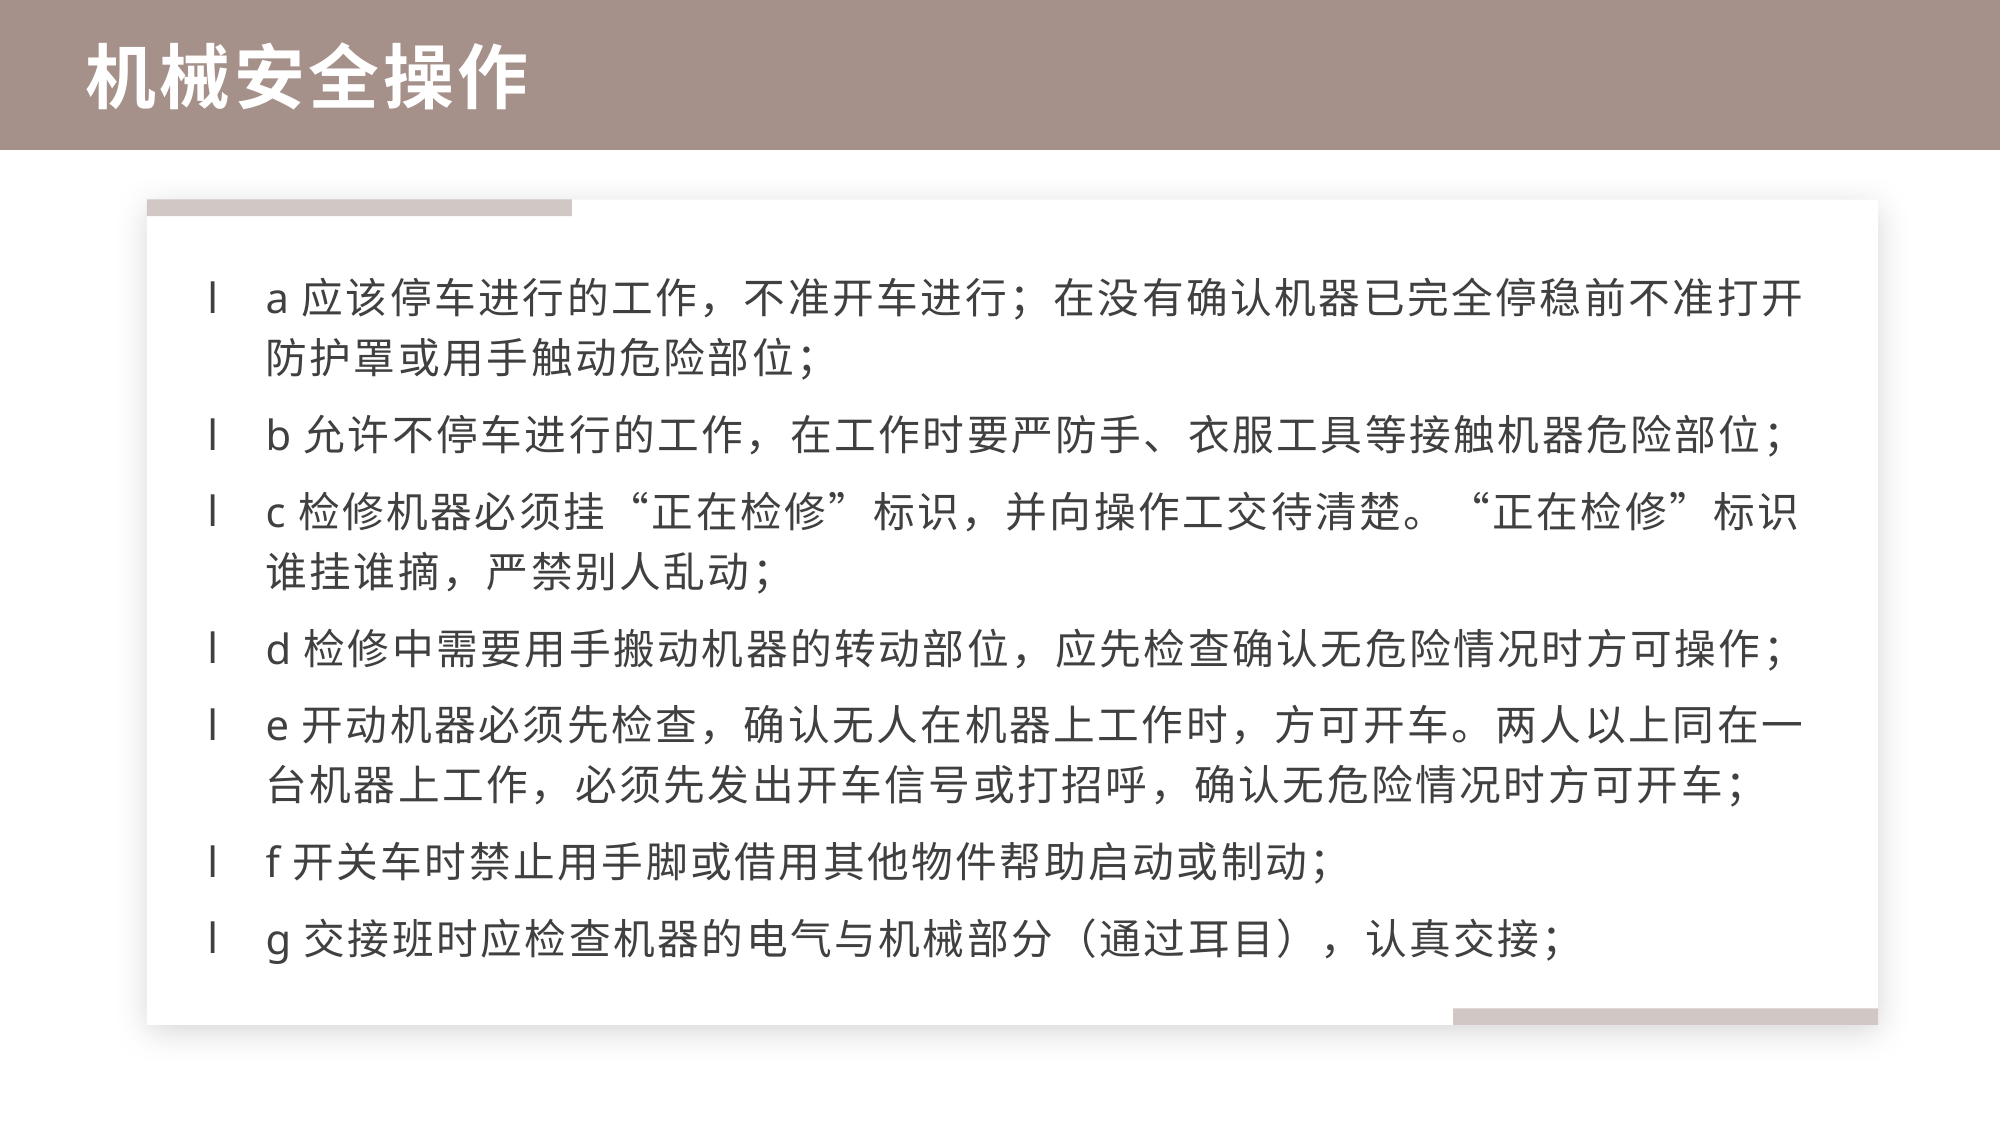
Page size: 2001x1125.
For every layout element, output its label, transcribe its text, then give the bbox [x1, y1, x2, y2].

text_box [1452, 1007, 1879, 1026]
text_box [146, 199, 1879, 1026]
text_box [146, 198, 573, 217]
text_box a应该停车进行的工作，不准开车进行；在没有确认机器已完全停稳前不准打开防护罩或用手触动危险部位； b允许不停车进行的工作，在工作时要严防手、衣服工具等接触机器危险部位； c检修机器必须挂“正在检修”标识，并向操作工交待清楚。“正在检修”标识谁挂谁摘，严禁别人乱动； d检修中需要用手搬动机器的转动部位，应先检查确认无危险情况时方可操作； e开动机器必须先检查，确认无人在机器上工作时，方可开车。两人以上同在一台机器上工作，必须先发出开车信号或打招呼，确认无危险情况时方可开车； f开关车时禁止用手脚或借用其他物件帮助启动或制动； g交接班时应检查机器的电气与机械部分（通过耳目），认真交接； [196, 249, 1829, 975]
text_box [0, 0, 2000, 151]
text_box 机械安全操作 [75, 24, 1925, 125]
